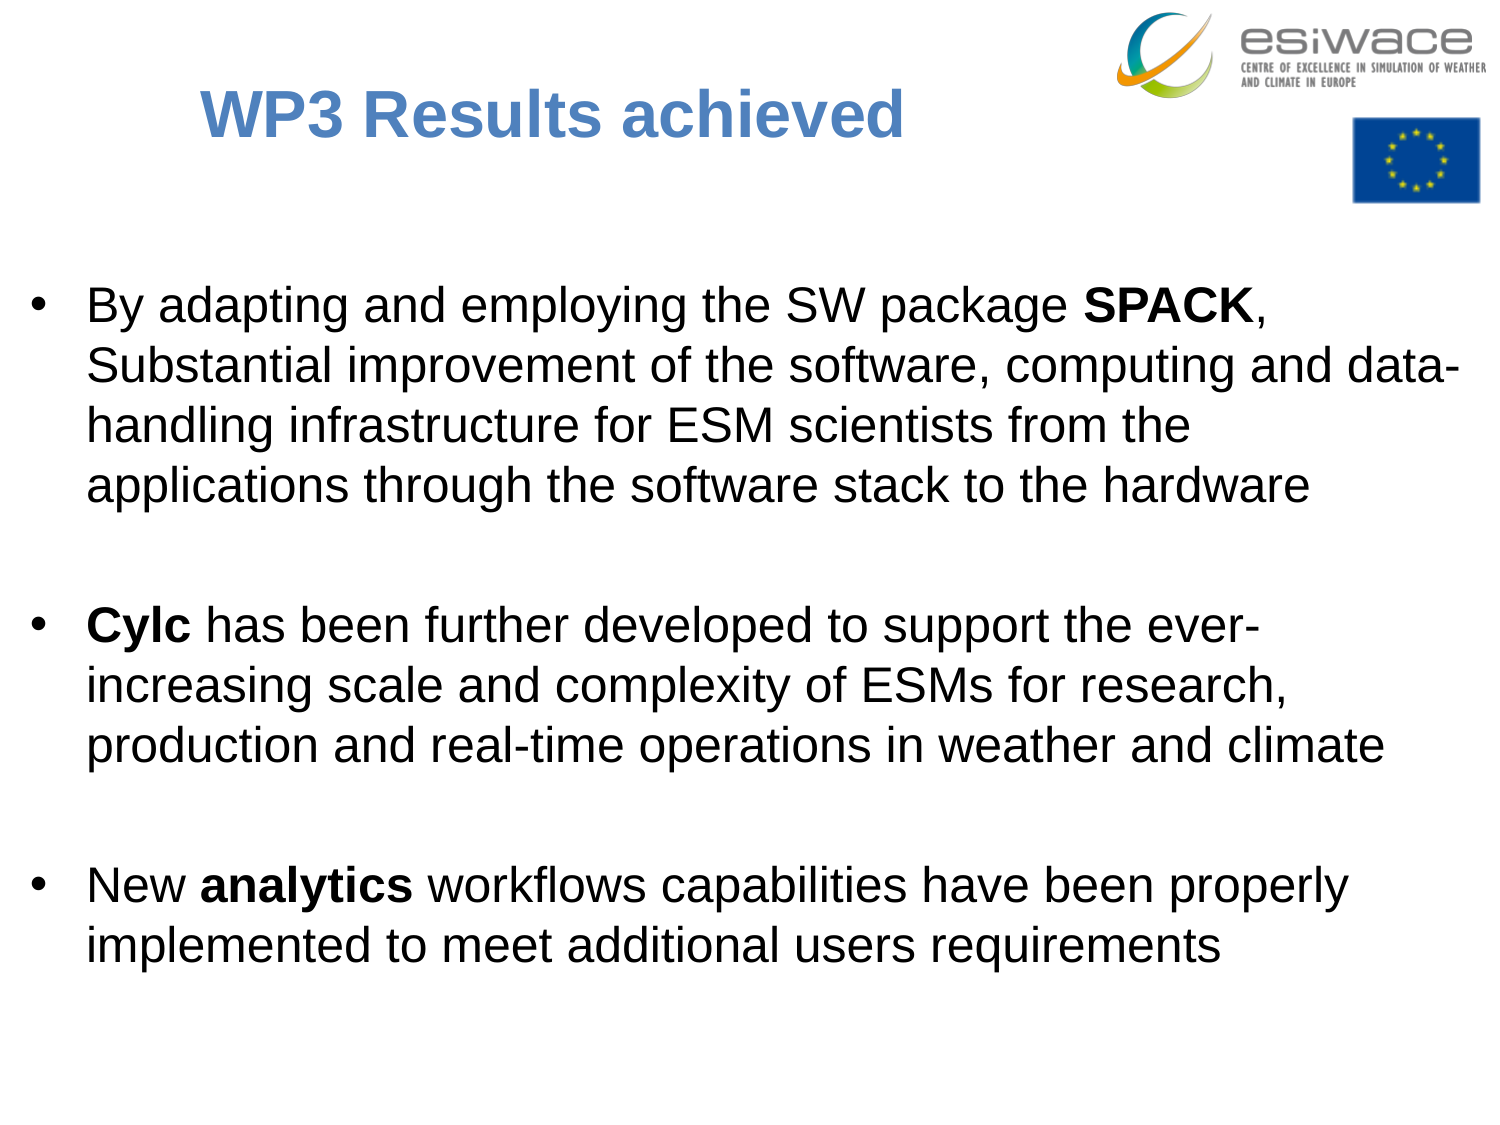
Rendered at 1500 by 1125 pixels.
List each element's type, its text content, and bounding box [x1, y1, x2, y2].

picture [1351, 116, 1483, 206]
list By adapting and employing the SW package SPACK, Substantial improvement of the software, computing and data-handling infrastructure for ESM scientists from the applications through the software stack to the hardware Cylc has been further developed to support the ever‐increasing scale and complexity of ESMs for research, production and real‐time operations in weather and climate New analytics workflows capabilities have been properly implemented to meet additional users requirements [14, 222, 1483, 1024]
picture [1111, 11, 1486, 101]
title WP3 Results achieved [14, 14, 1093, 208]
